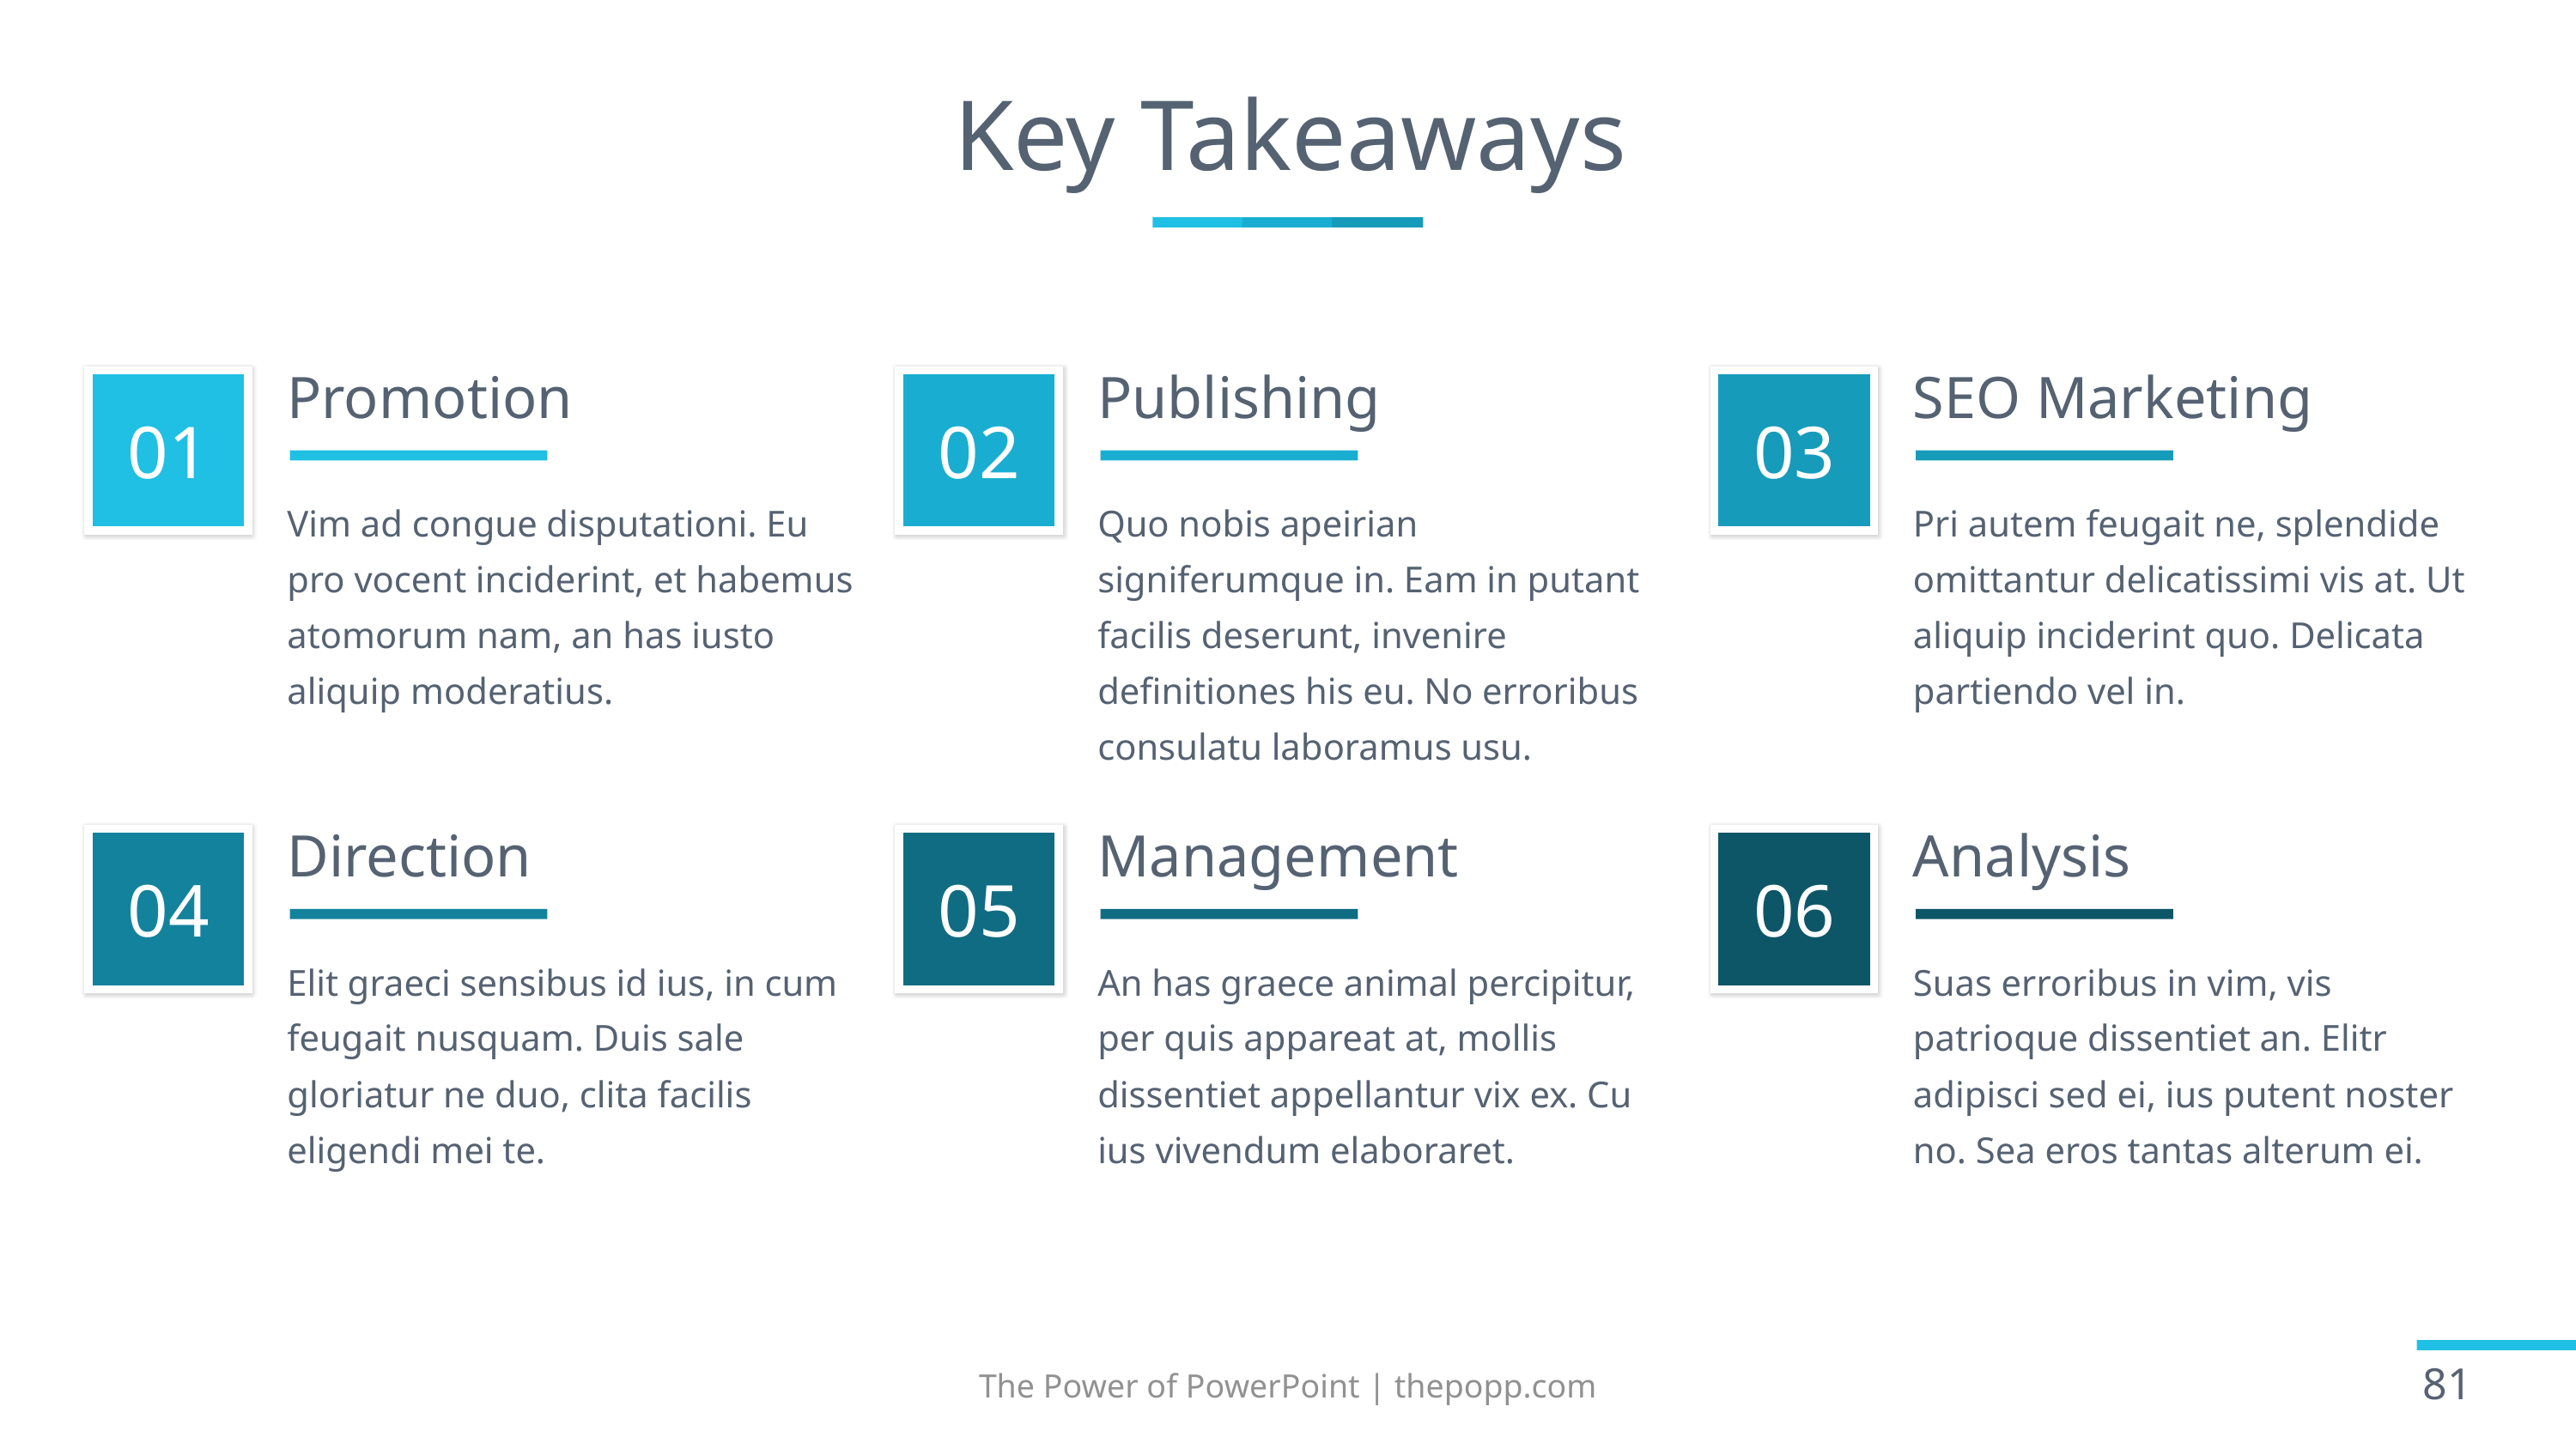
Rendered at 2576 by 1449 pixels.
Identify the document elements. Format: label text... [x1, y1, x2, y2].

list Direction [274, 801, 873, 907]
list SEO Marketing [1899, 343, 2500, 448]
list Promotion [274, 343, 873, 448]
footer The Power of PowerPoint | thepopp.com [853, 1349, 1723, 1427]
list Pri autem feugait ne, splendide omittantur delicatissimi vis at. Ut aliquip inciderint quo. Delicata partiendo vel in. [1899, 482, 2500, 772]
slide_number 81 [2409, 1351, 2576, 1421]
list Quo nobis apeirian signiferumque in. Eam in putant facilis deserunt, invenire definitiones his eu. No erroribus consulatu laboramus usu. [1084, 482, 1684, 772]
list An has graece animal percipitur, per quis appareat at, mollis dissentiet appellantur vix ex. Cu ius vivendum elaboraret. [1084, 940, 1684, 1231]
list Management [1084, 801, 1684, 907]
list Suas erroribus in vim, vis patrioque dissentiet an. Elitr adipisci sed ei, ius putent noster no. Sea eros tantas alterum ei. [1899, 940, 2500, 1231]
list Publishing [1084, 343, 1684, 448]
list Vim ad congue disputationi. Eu pro vocent inciderint, et habemus atomorum nam, an has iusto aliquip moderatius. [274, 482, 873, 772]
title Key Takeaways [69, 49, 2512, 230]
list Analysis [1899, 801, 2500, 907]
list Elit graeci sensibus id ius, in cum feugait nusquam. Duis sale gloriatur ne duo, clita facilis eligendi mei te. [274, 940, 873, 1231]
